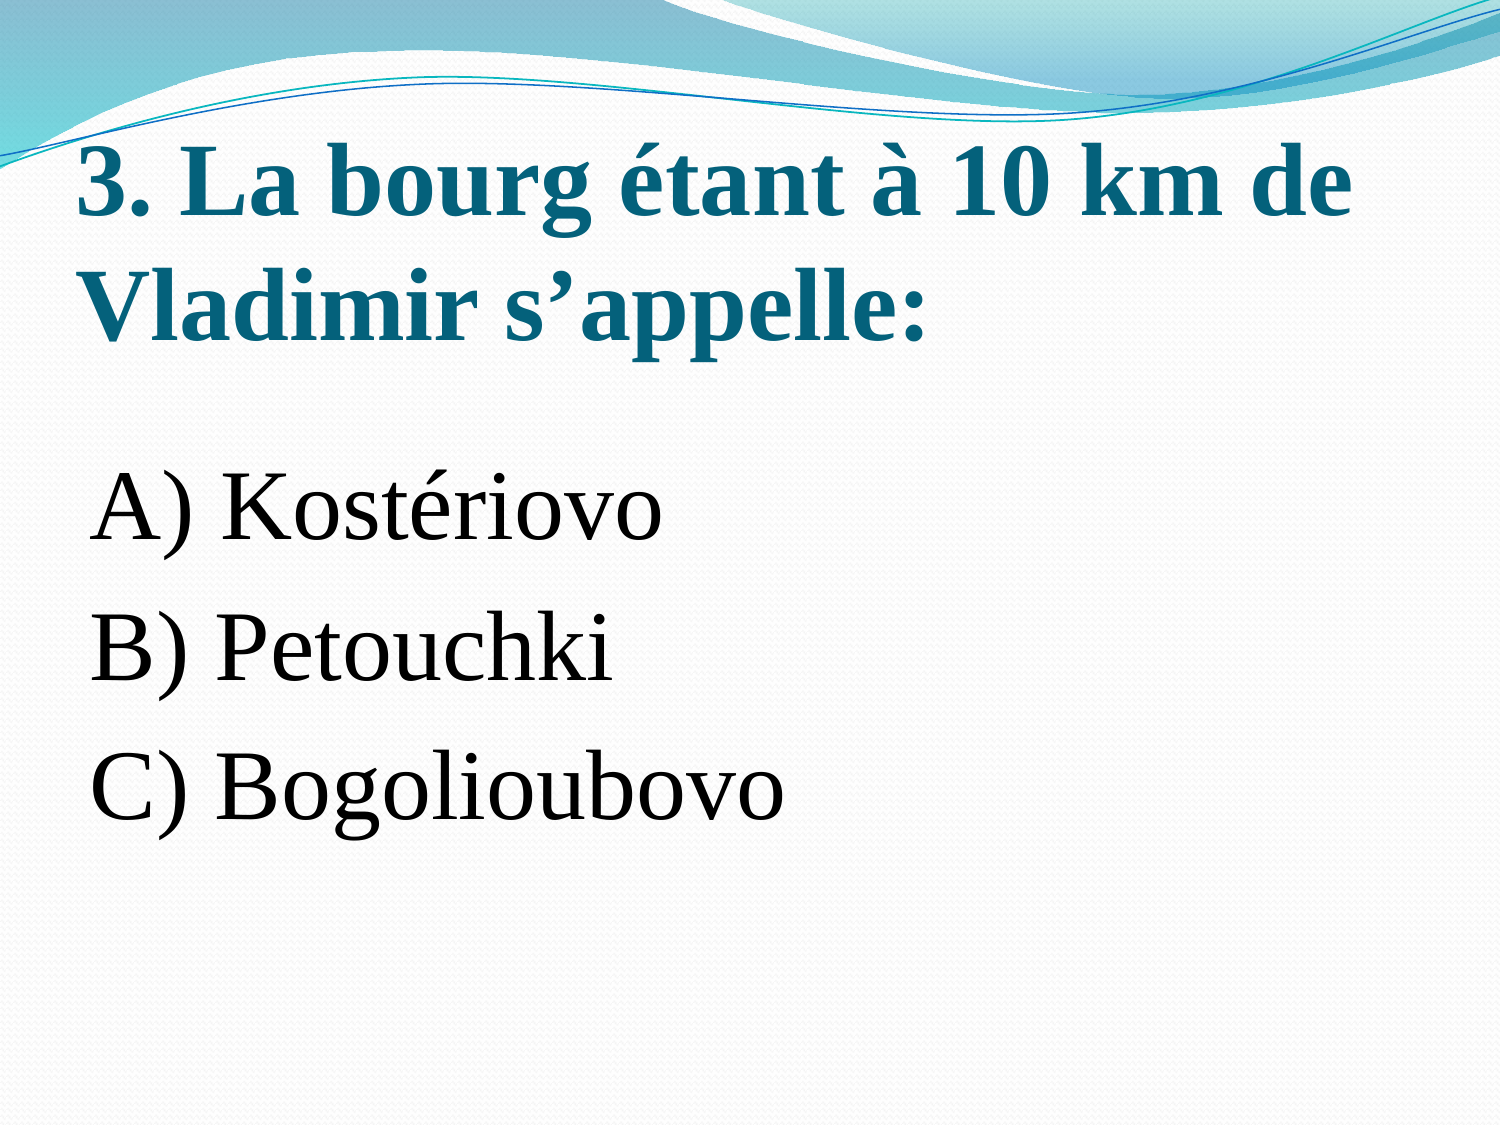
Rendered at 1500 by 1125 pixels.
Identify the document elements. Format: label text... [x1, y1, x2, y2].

list A) Kostériovo B) Petouchki C) Bogolioubovo [75, 432, 1425, 1038]
title 3. La bourg étant à 10 km de Vladimir s’appelle: [75, 66, 1459, 362]
